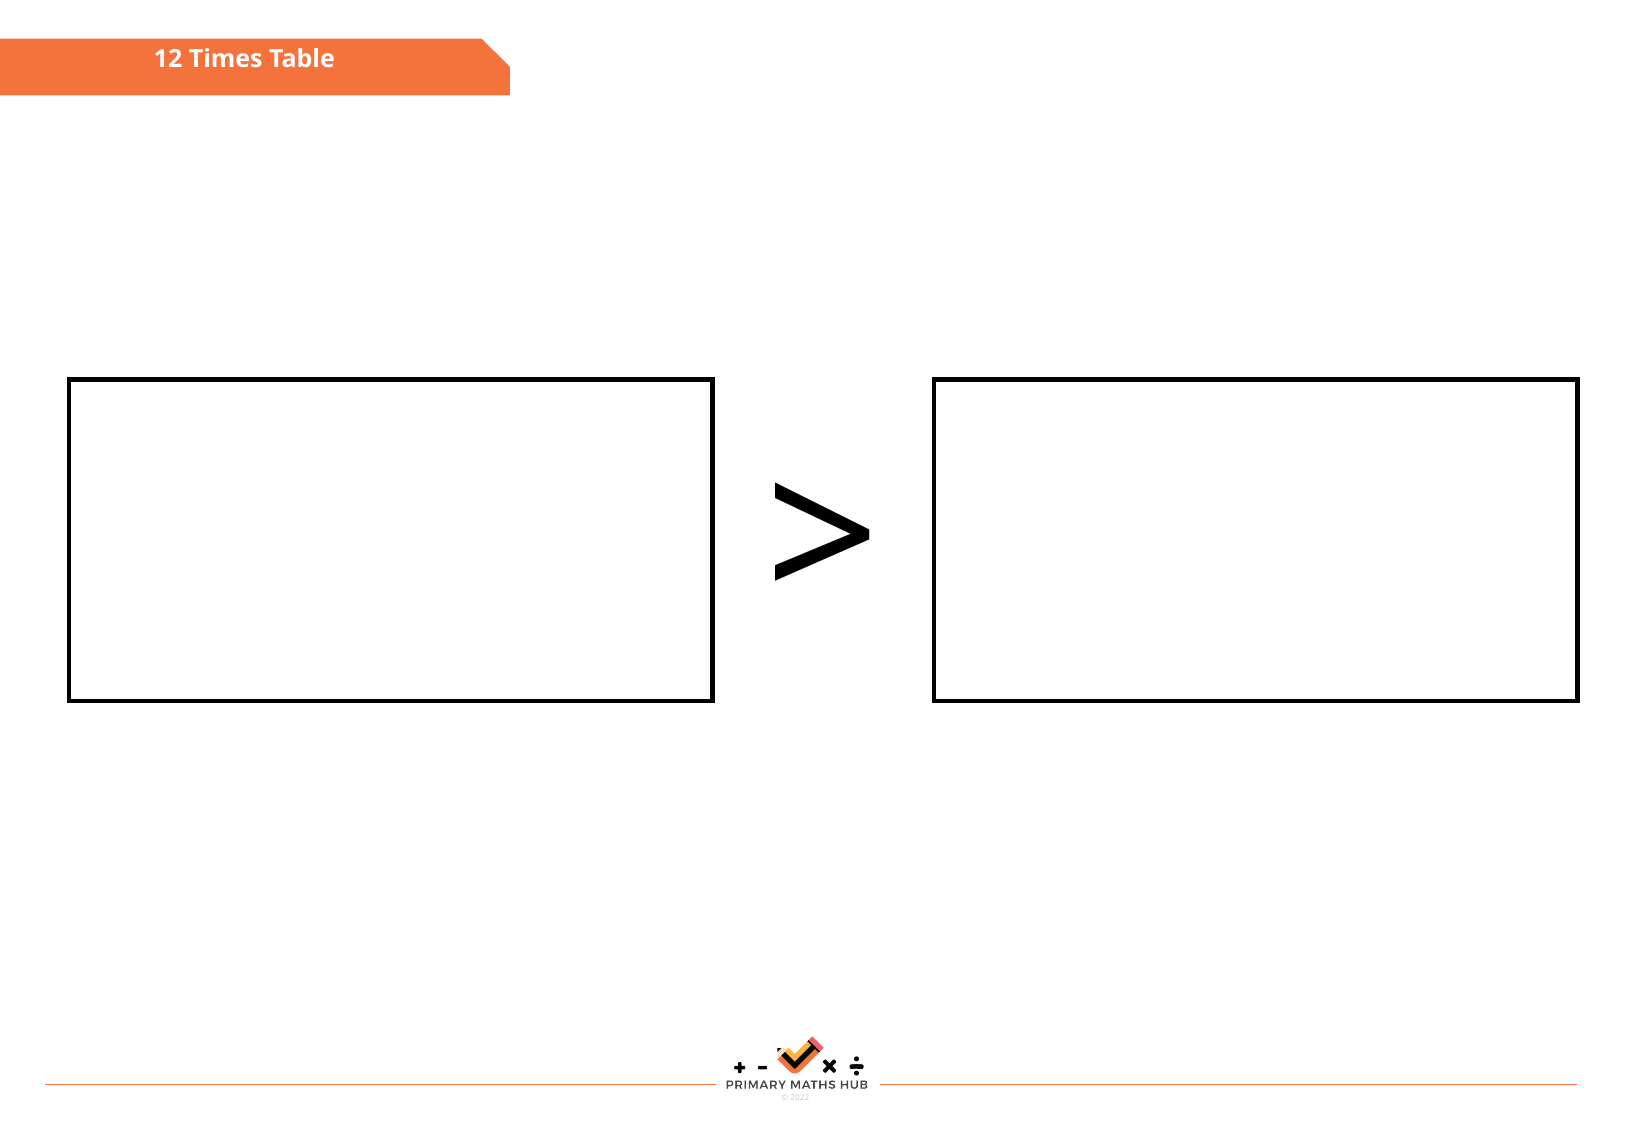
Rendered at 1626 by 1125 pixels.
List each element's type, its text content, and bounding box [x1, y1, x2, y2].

picture [722, 1034, 872, 1094]
text_box [68, 378, 713, 702]
text_box > [751, 397, 896, 653]
text_box [933, 378, 1578, 702]
text_box 12 Times Table [0, 37, 511, 97]
text_box © 2022 [720, 1084, 870, 1110]
